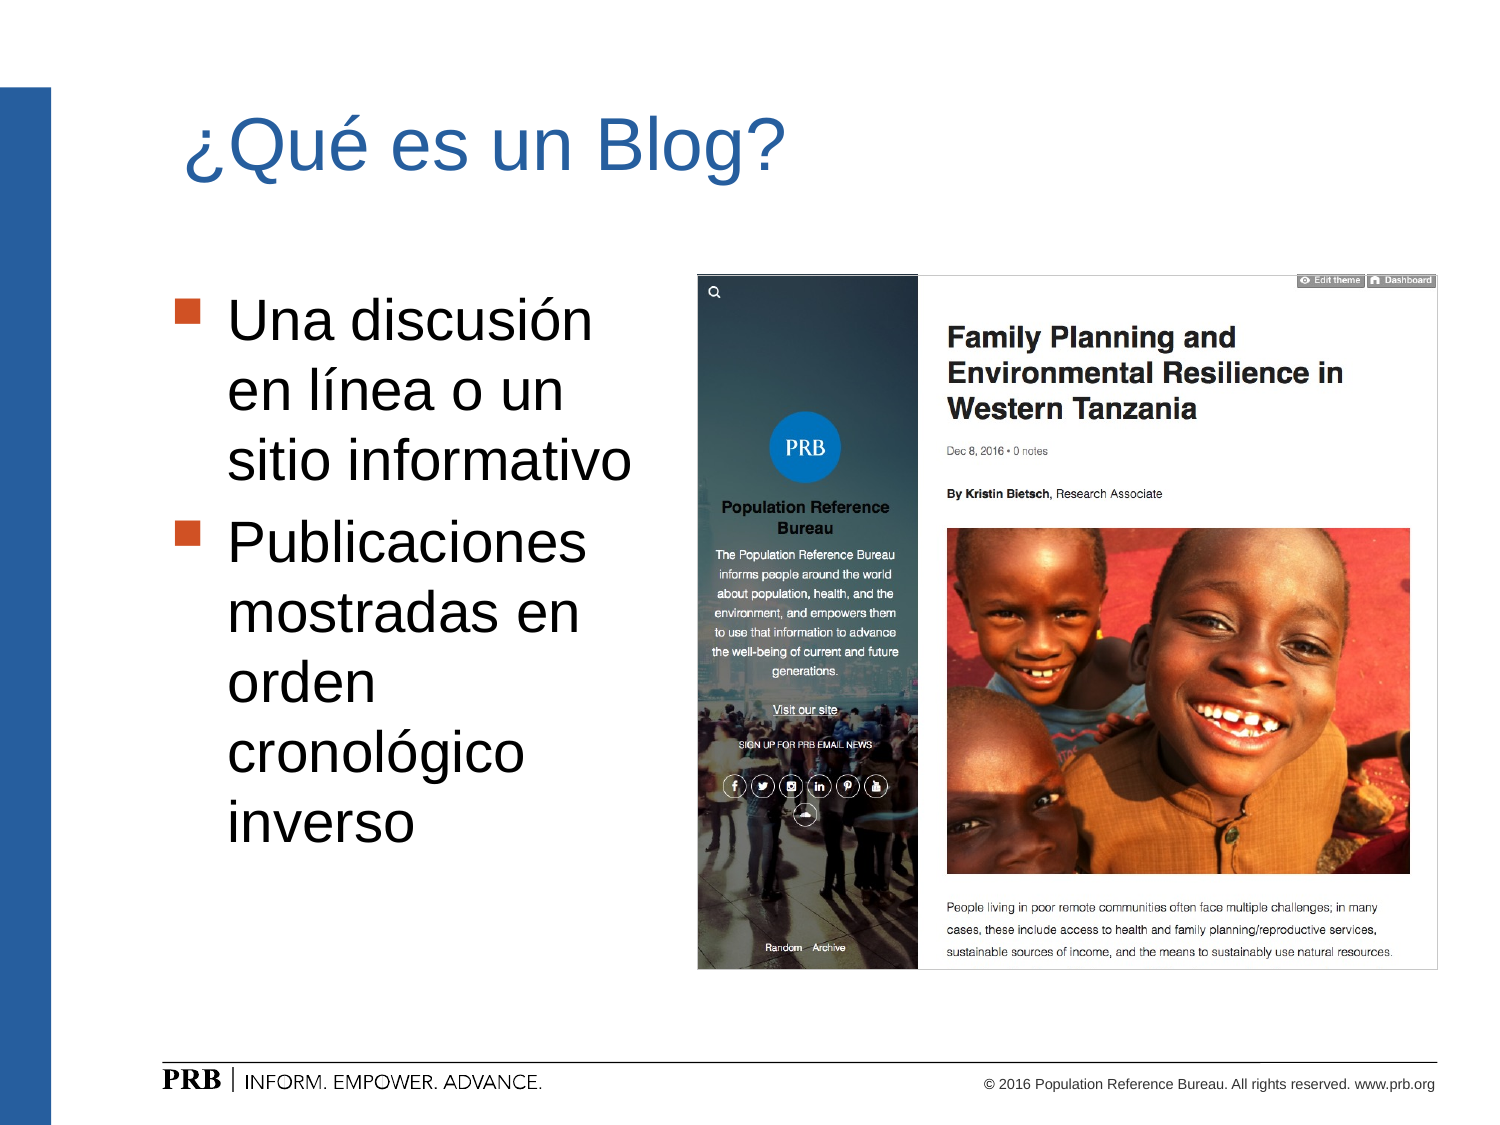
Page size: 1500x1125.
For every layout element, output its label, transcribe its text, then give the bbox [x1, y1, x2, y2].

title ¿Qué es un Blog? [167, 87, 1438, 251]
picture [697, 274, 1438, 970]
list Una discusión en línea o un sitio informativo Publicaciones mostradas en orden cronológico inverso [156, 274, 653, 1038]
